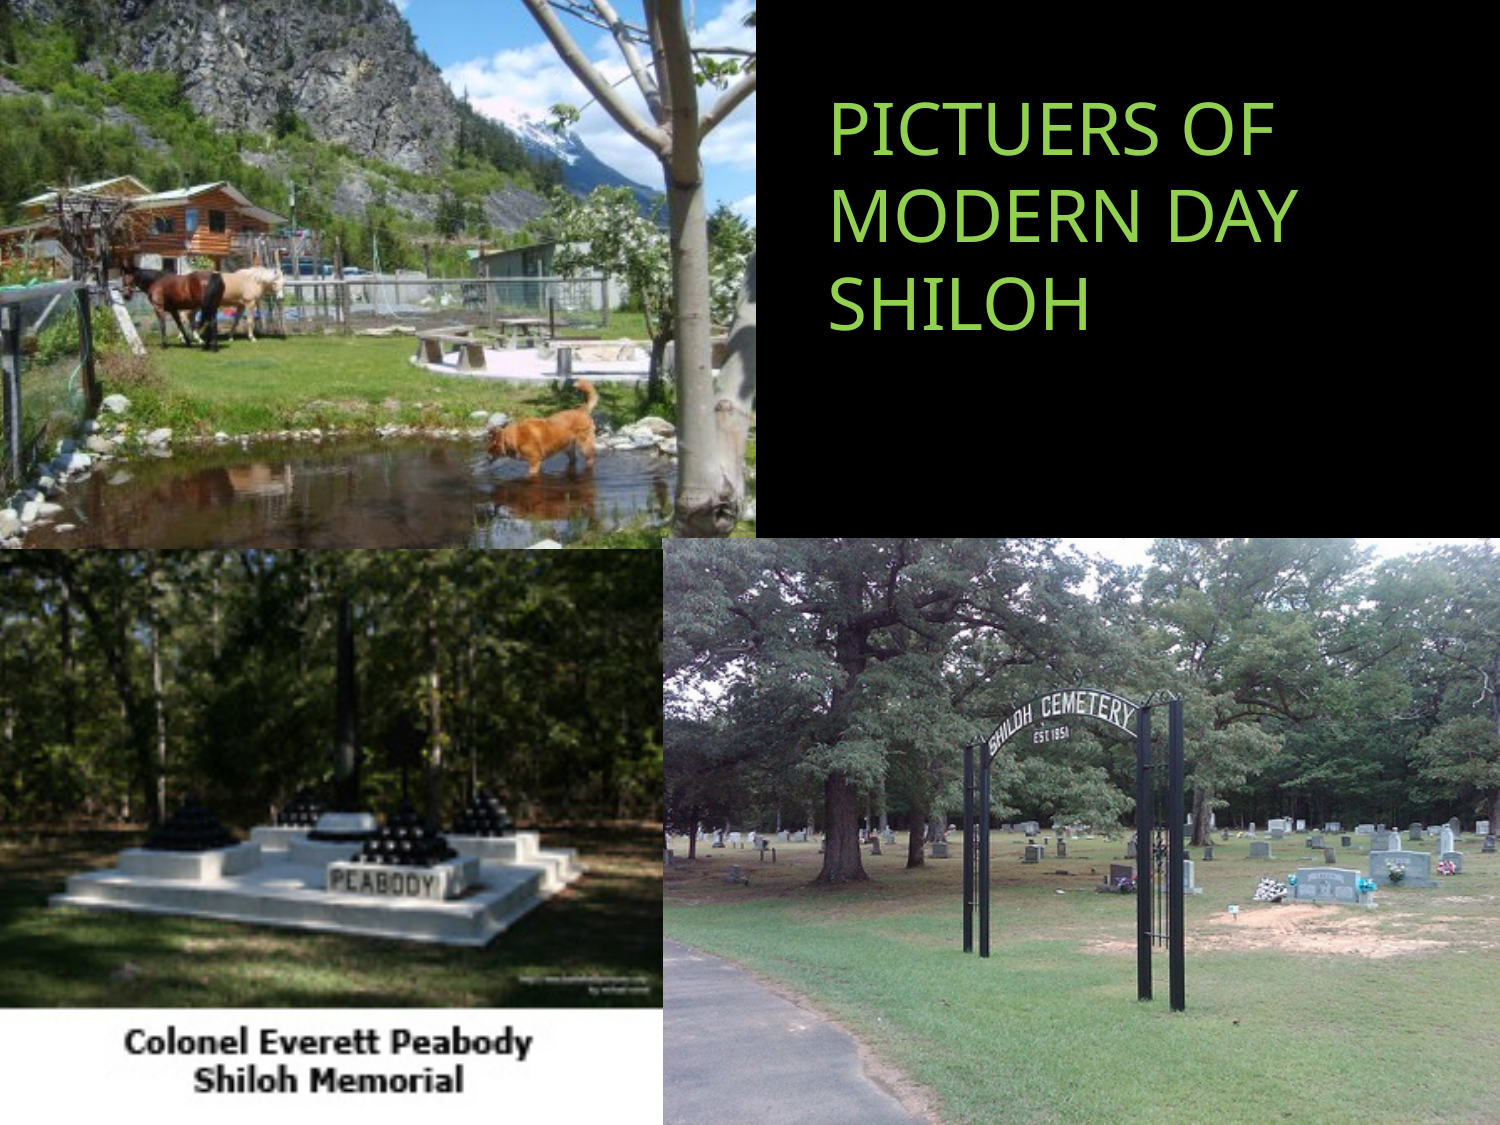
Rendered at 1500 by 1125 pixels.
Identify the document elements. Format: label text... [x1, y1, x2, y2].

picture [661, 538, 1500, 1125]
text_box PICTUERS OF MODERN DAY SHILOH [812, 74, 1375, 353]
picture [0, 549, 663, 1125]
picture [0, 0, 757, 543]
